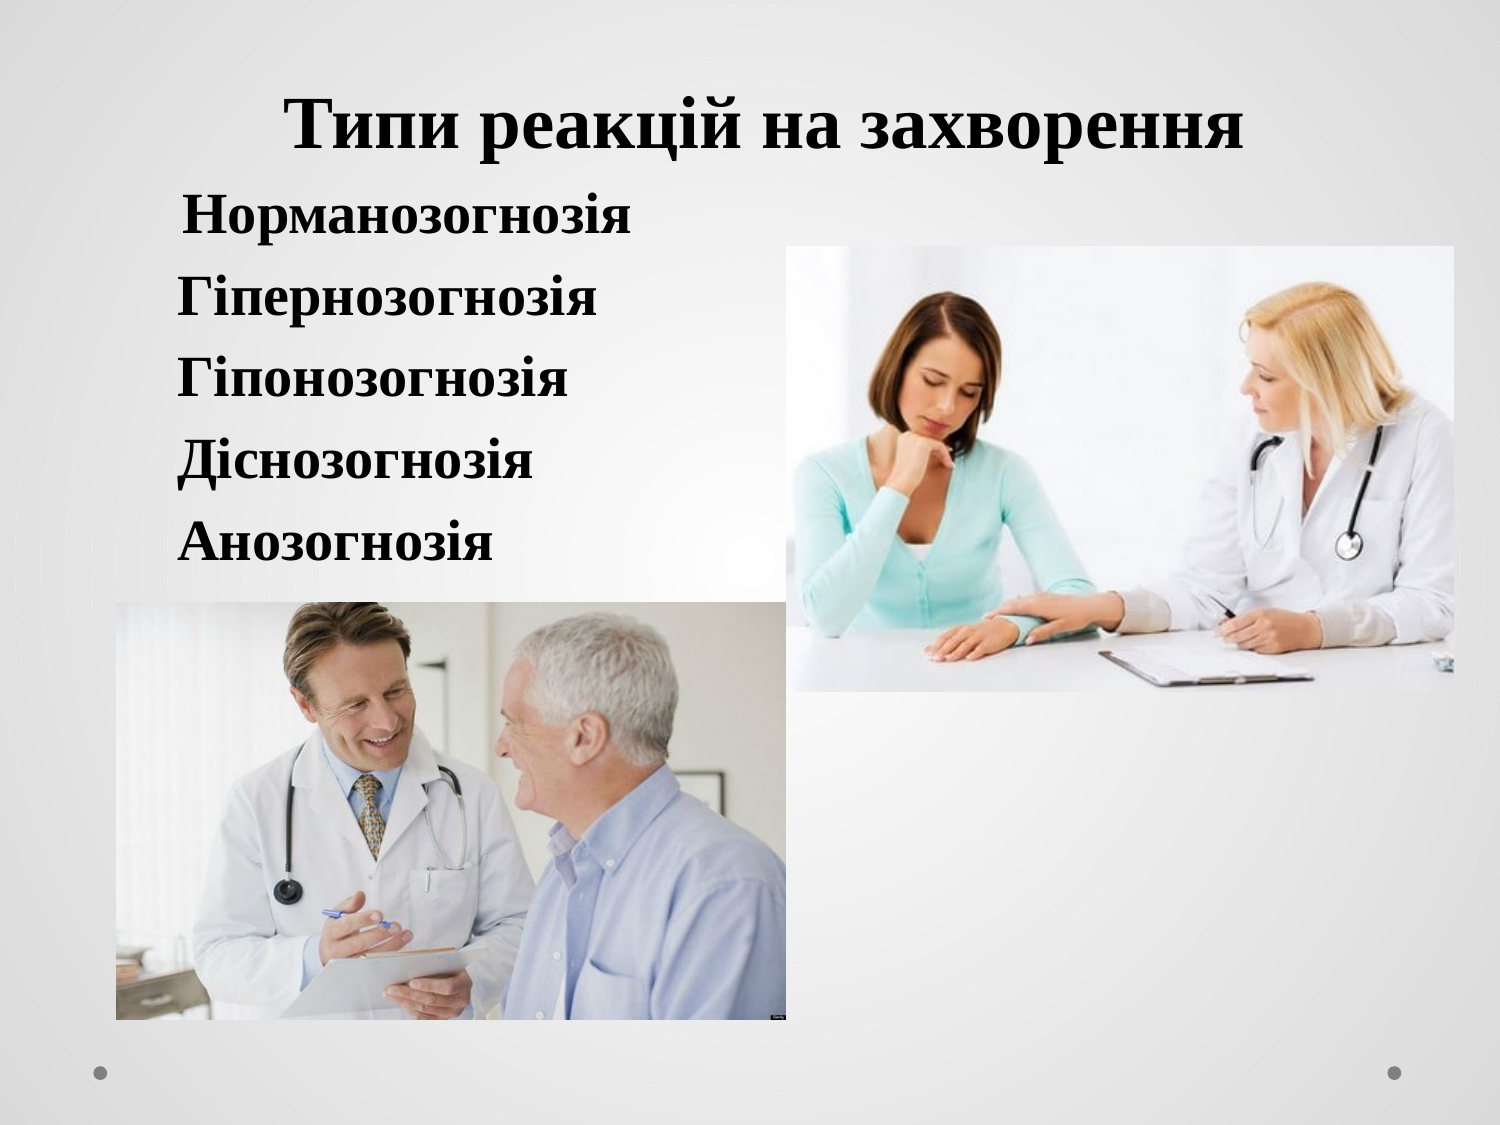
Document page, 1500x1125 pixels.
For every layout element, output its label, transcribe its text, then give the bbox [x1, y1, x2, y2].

picture [116, 245, 1454, 1020]
list Типи реакцій на захворення Норманозогнозія Гіпернозогнозія Гіпонозогнозія Діснозогнозія Анозогнозія [89, 66, 1440, 1005]
